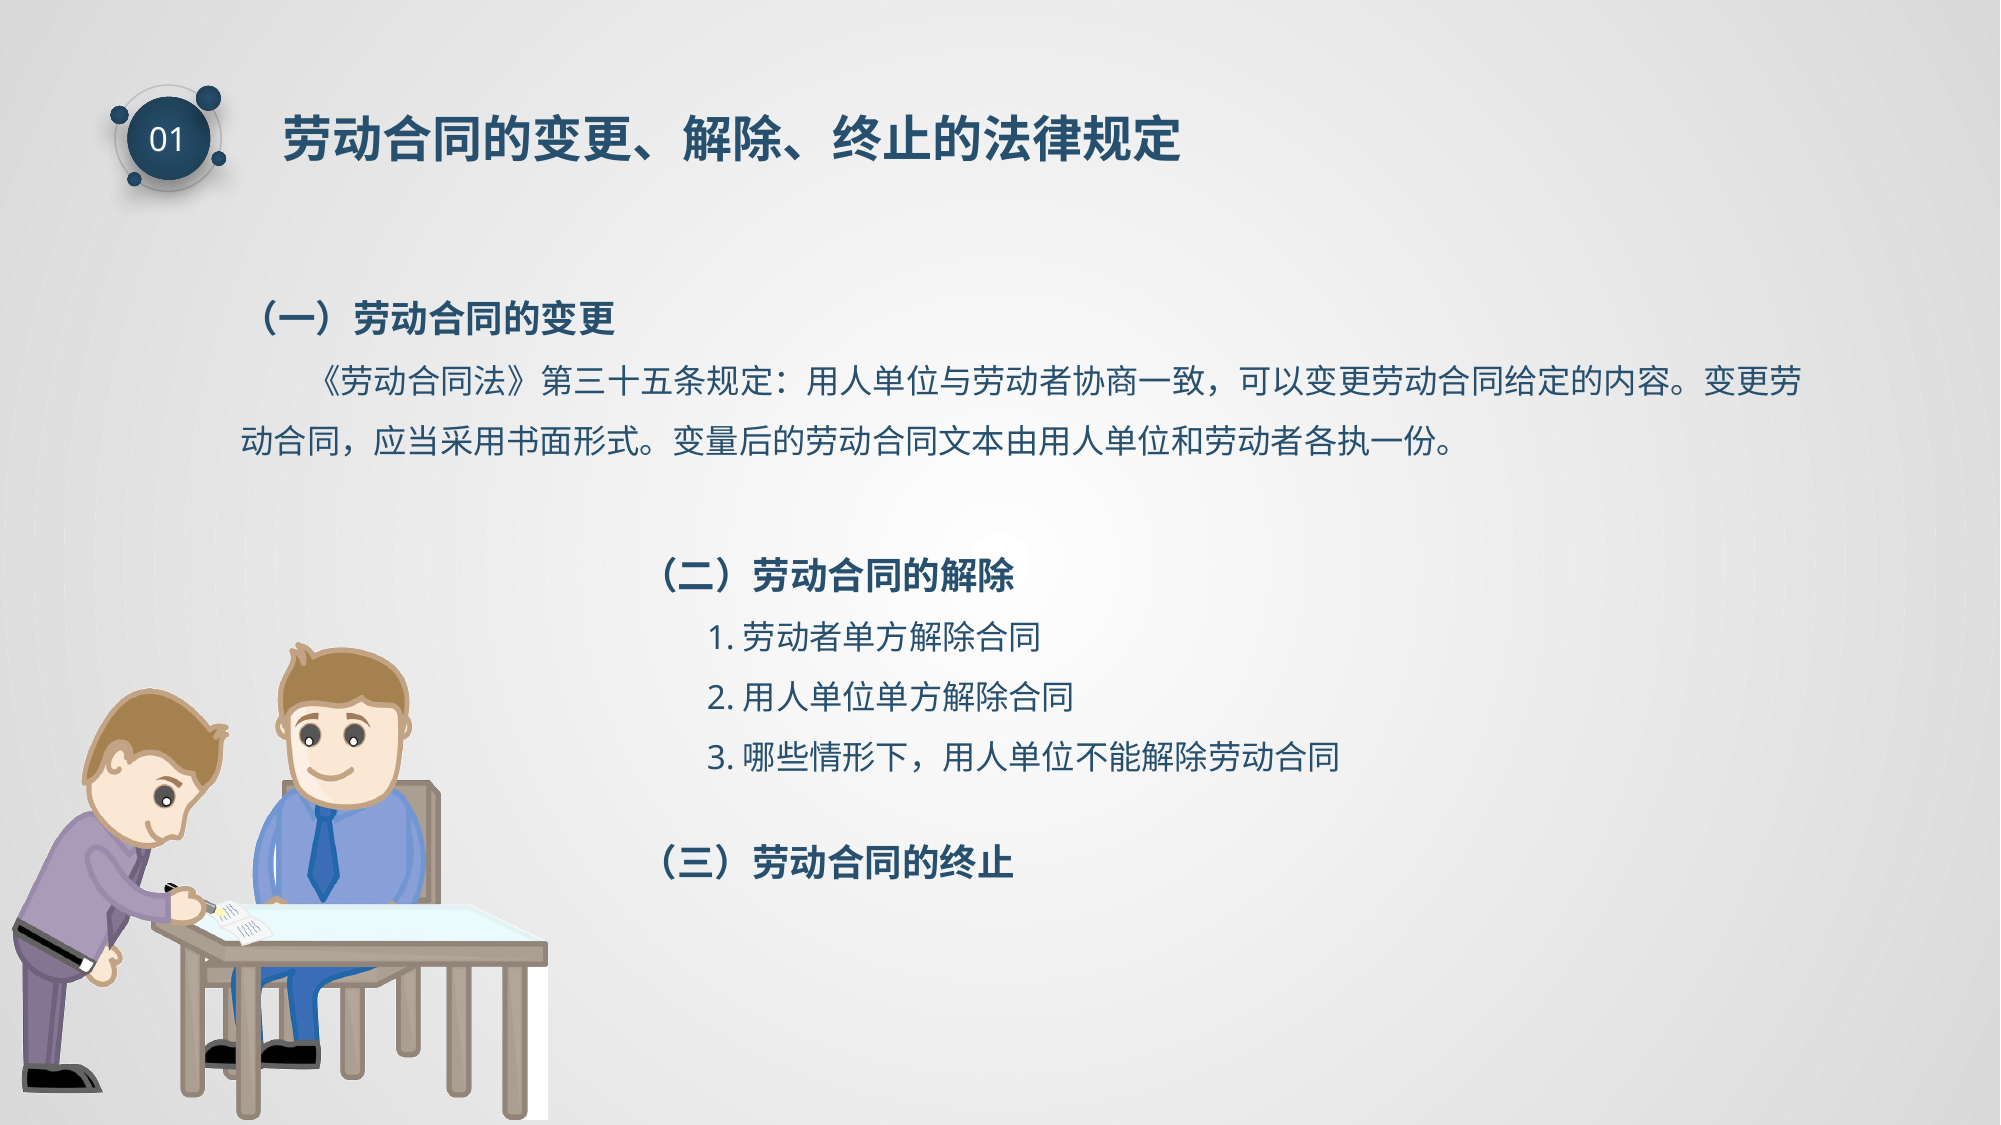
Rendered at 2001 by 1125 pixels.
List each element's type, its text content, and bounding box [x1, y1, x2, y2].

text_box （一）劳动合同的变更 《劳动合同法》第三十五条规定：用人单位与劳动者协商一致，可以变更劳动合同给定的内容。变更劳动合同，应当采用书面形式。变量后的劳动合同文本由用人单位和劳动者各执一份。 [226, 265, 1820, 468]
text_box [110, 85, 226, 192]
text_box 劳动合同的变更、解除、终止的法律规定 [267, 100, 1198, 176]
text_box （二）劳动合同的解除 1.劳动者单方解除合同 2.用人单位单方解除合同 3.哪些情形下，用人单位不能解除劳动合同 [625, 521, 1820, 784]
picture [12, 642, 548, 1121]
text_box （三）劳动合同的终止 [625, 809, 1820, 952]
